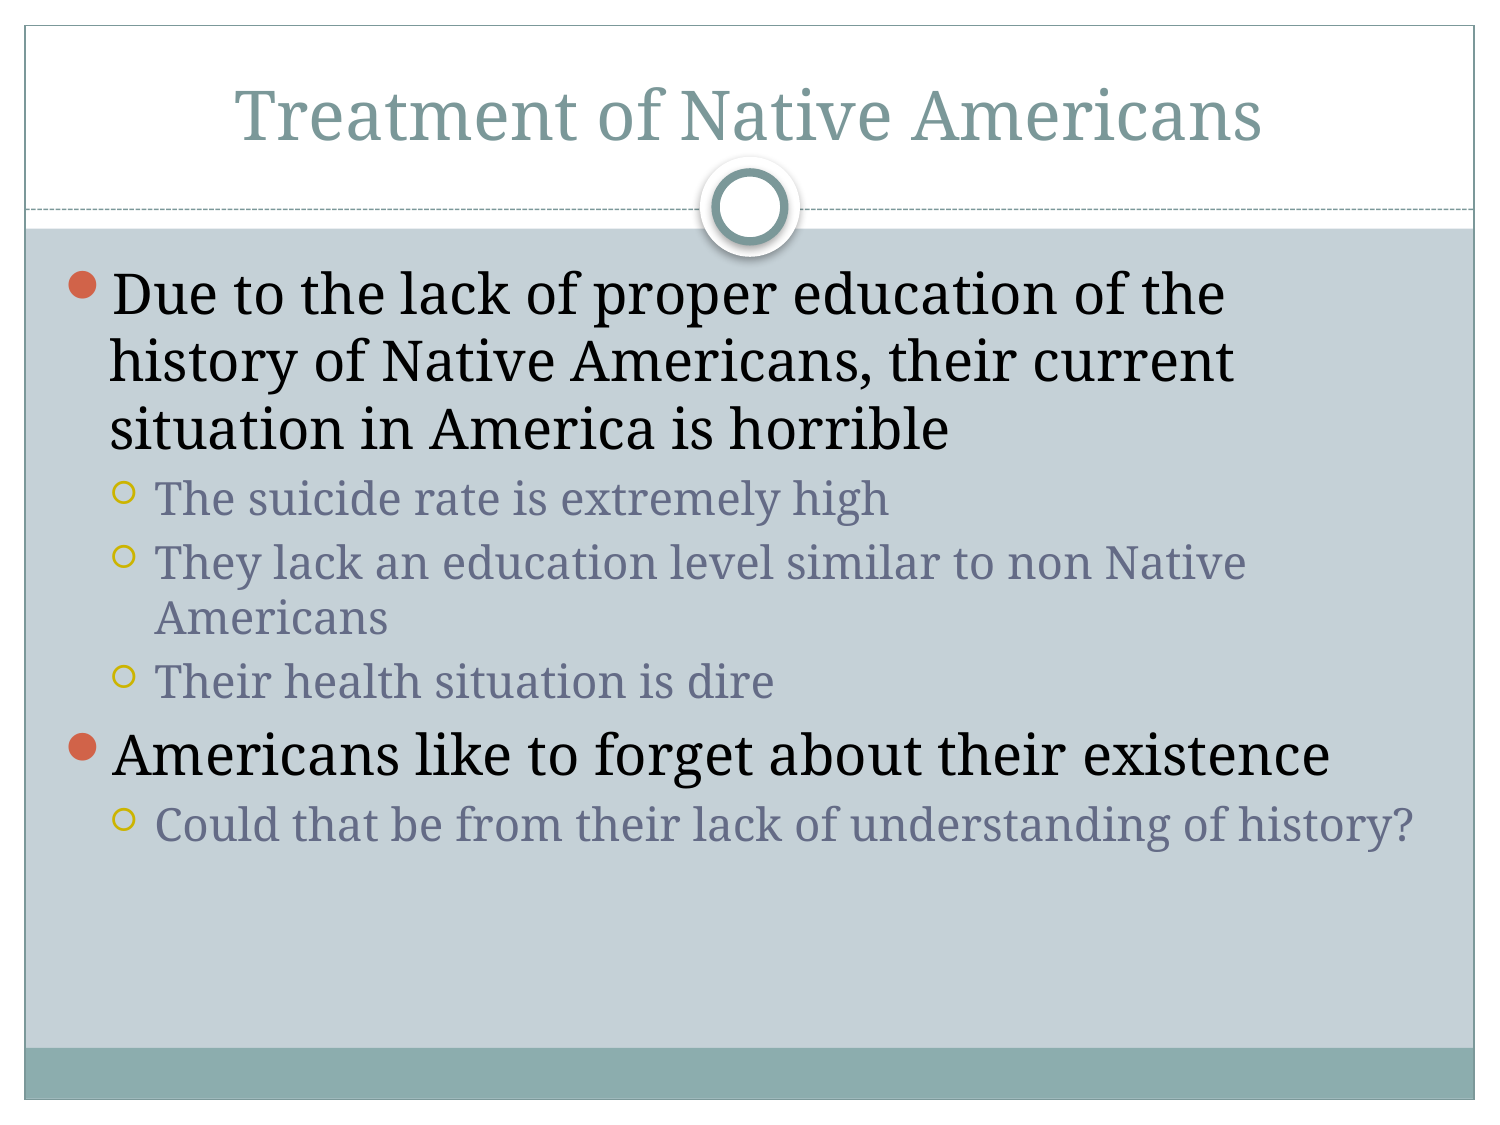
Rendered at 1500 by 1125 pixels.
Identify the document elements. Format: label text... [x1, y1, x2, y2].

list Due to the lack of proper education of the history of Native Americans, their current situation in America is horrible The suicide rate is extremely high They lack an education level similar to non Native Americans Their health situation is dire Americans like to forget about their existence Could that be from their lack of understanding of history? [49, 250, 1445, 1001]
title Treatment of Native Americans [49, 37, 1450, 162]
